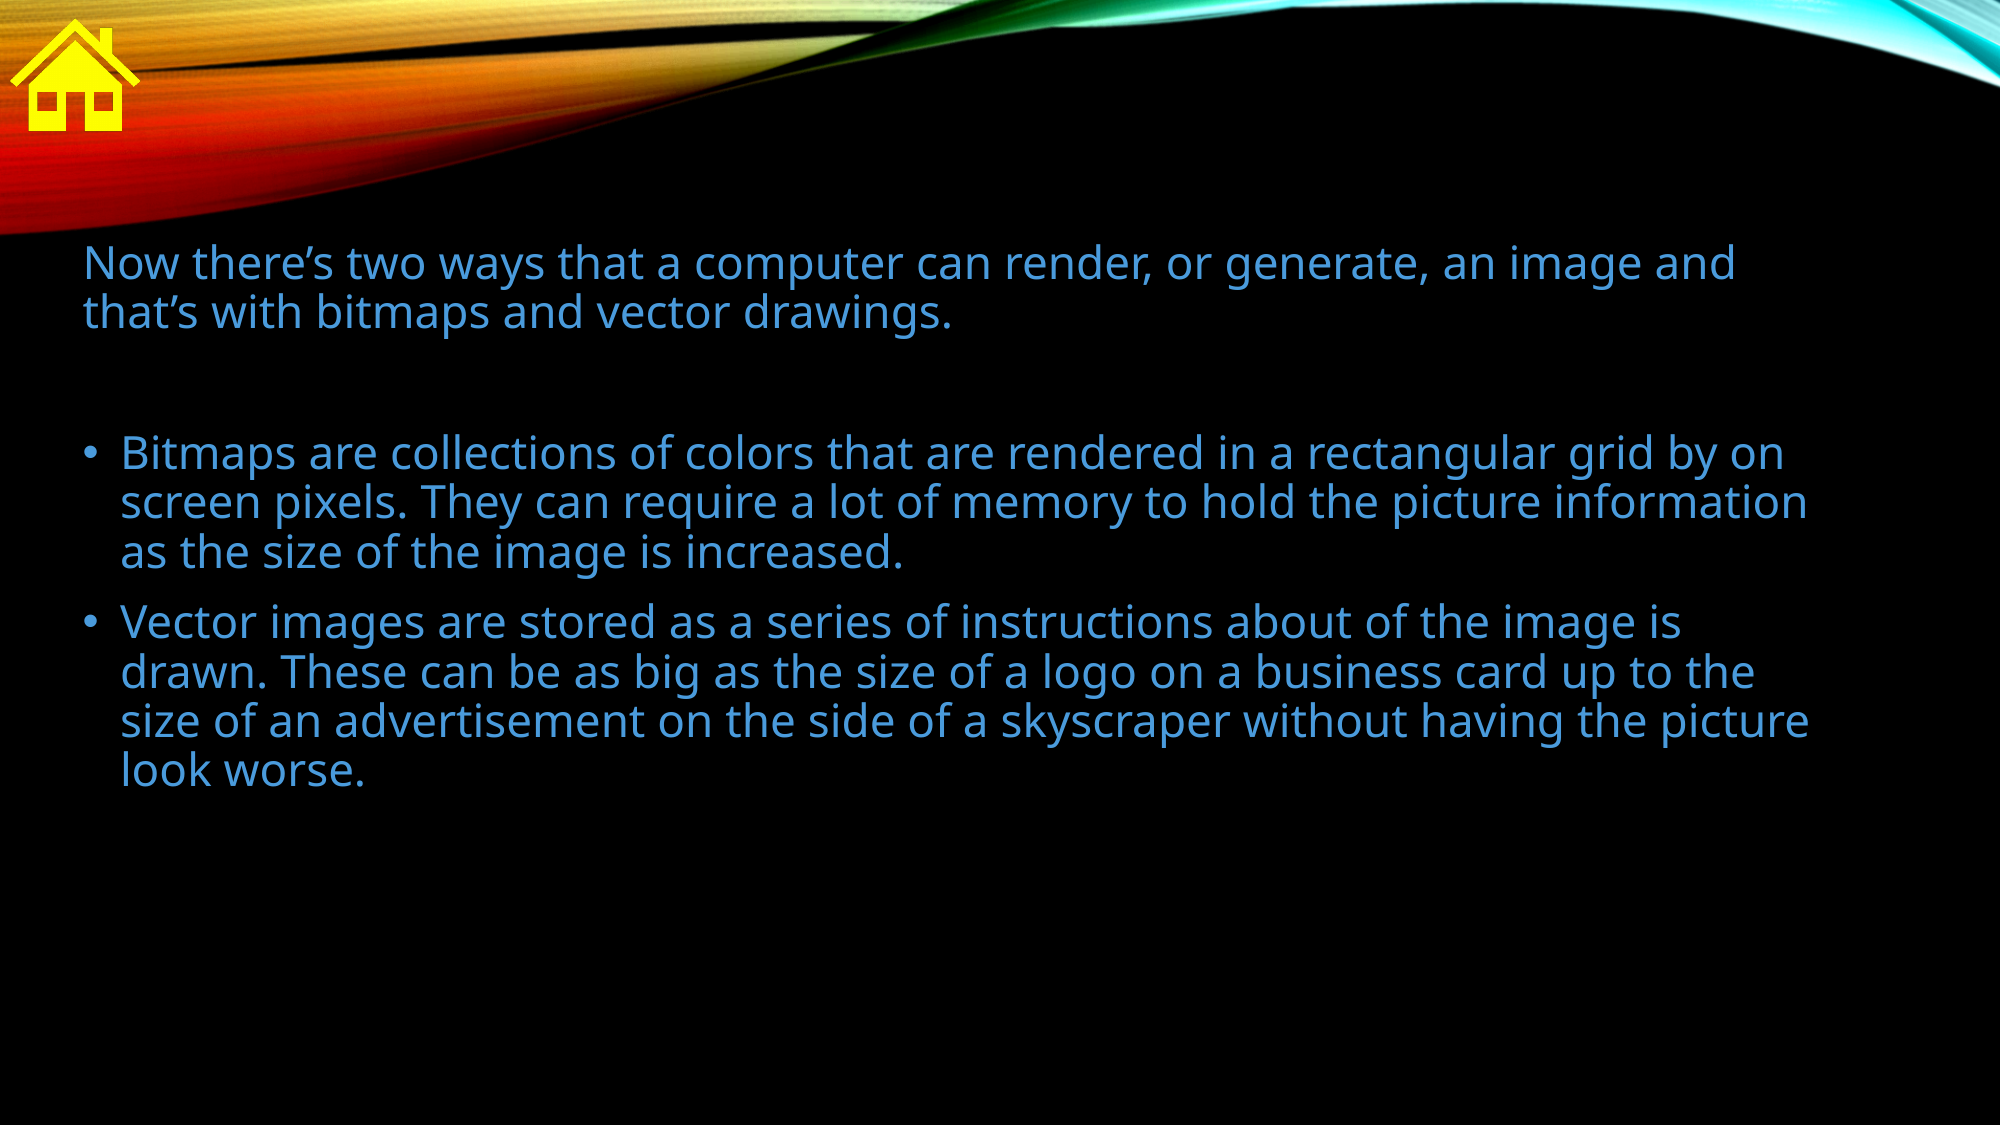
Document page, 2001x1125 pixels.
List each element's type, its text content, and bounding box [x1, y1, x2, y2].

list Now there’s two ways that a computer can render, or generate, an image and that’s with bitmaps and vector drawings. Bitmaps are collections of colors that are rendered in a rectangular grid by on screen pixels. They can require a lot of memory to hold the picture information as the size of the image is increased. Vector images are stored as a series of instructions about of the image is drawn. These can be as big as the size of a logo on a business card up to the size of an advertisement on the side of a skyscraper without having the picture look worse. [67, 232, 1843, 893]
picture [0, 0, 2000, 237]
